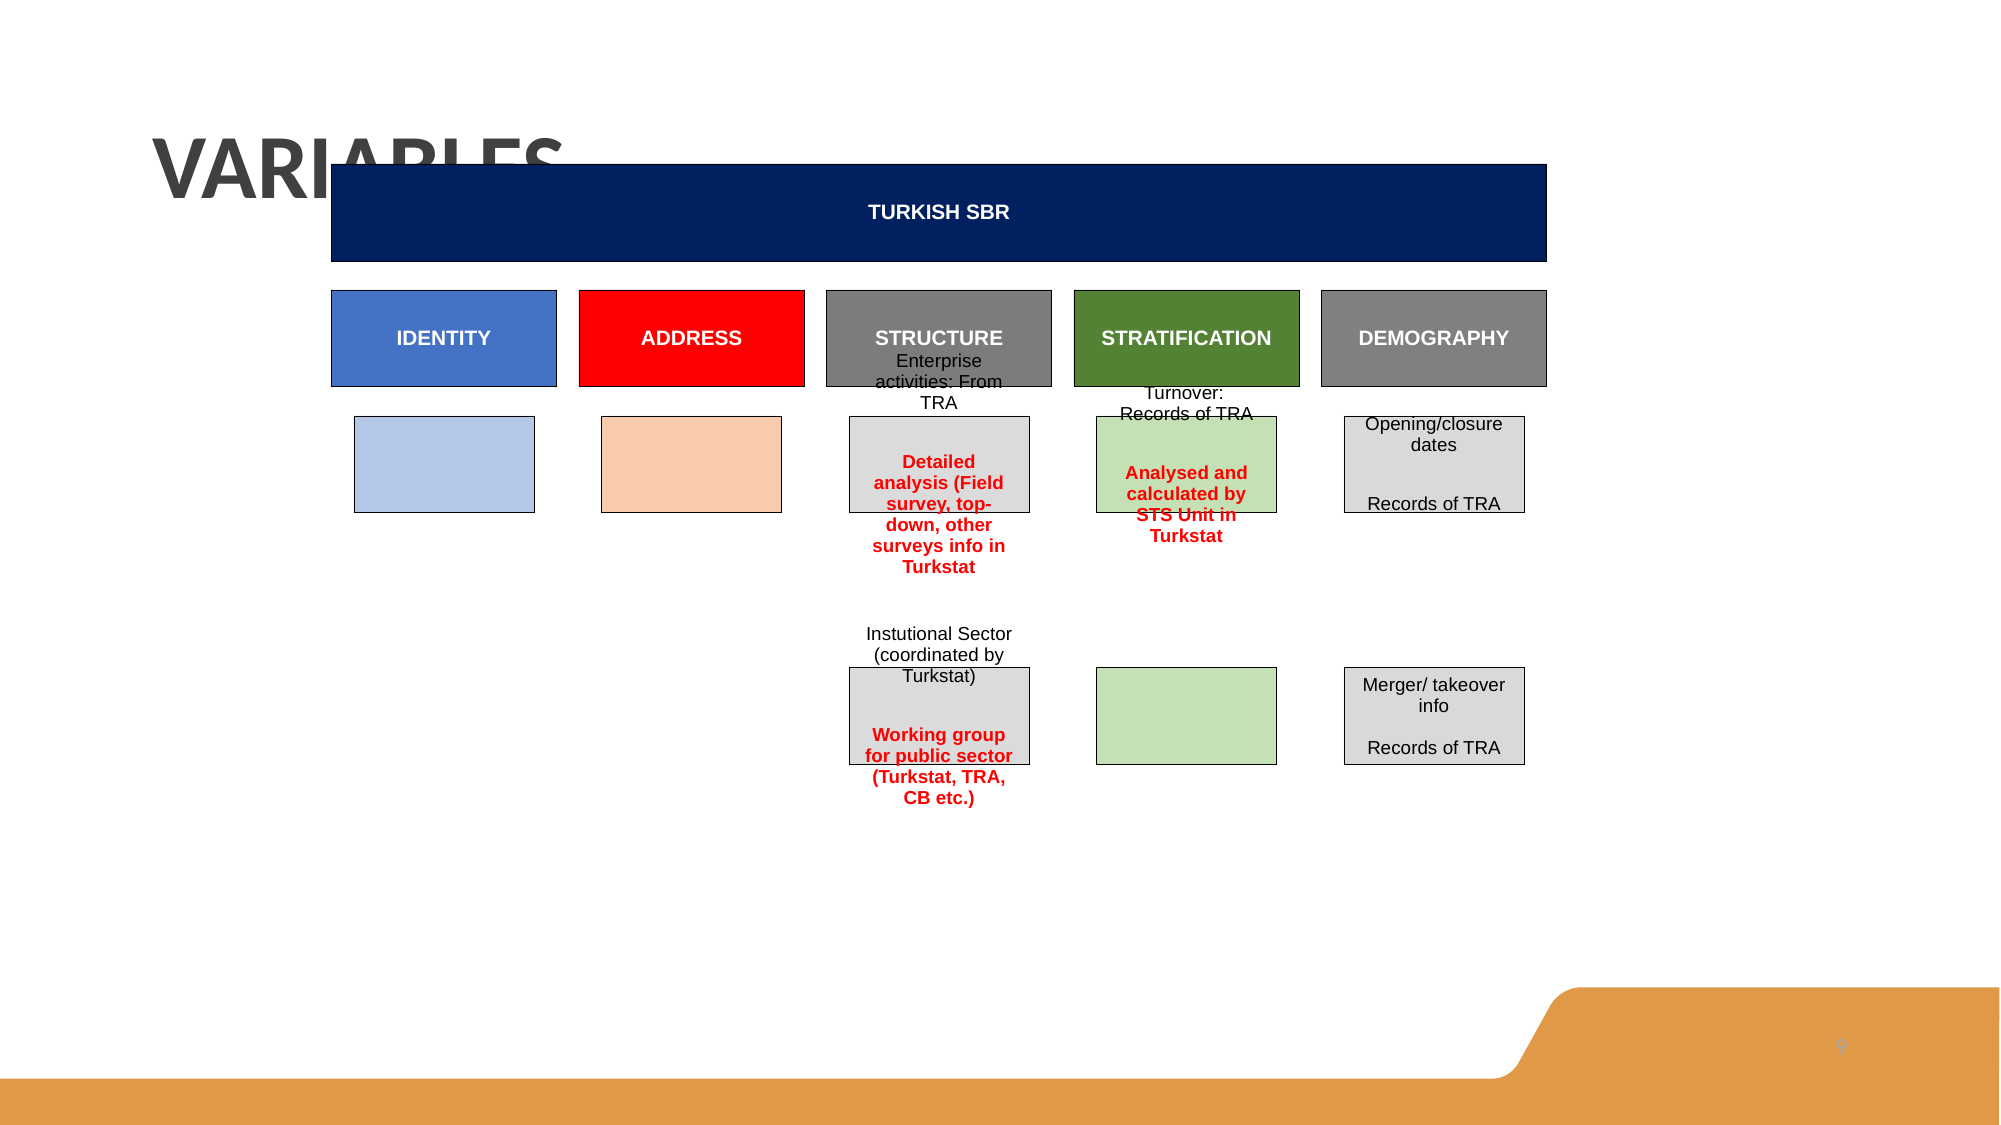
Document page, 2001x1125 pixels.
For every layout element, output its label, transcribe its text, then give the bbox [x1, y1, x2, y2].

slide_number 9 [1412, 1015, 1863, 1076]
title VARIABLES [137, 59, 1863, 278]
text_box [179, 163, 1699, 1017]
